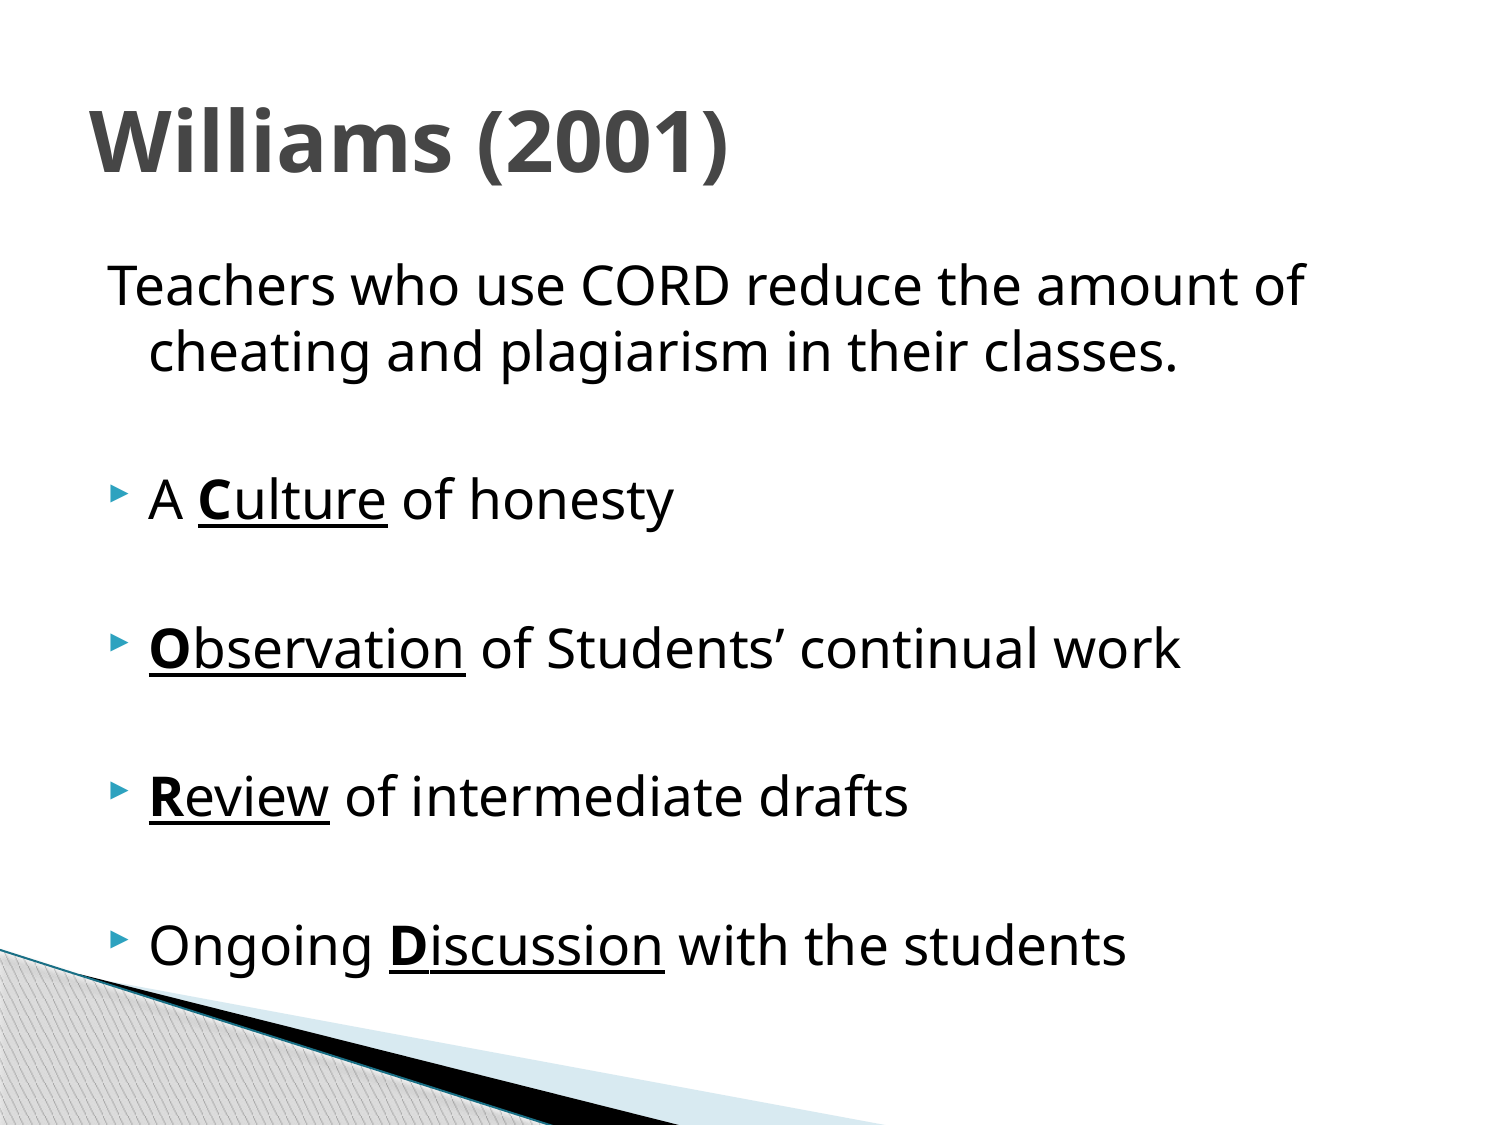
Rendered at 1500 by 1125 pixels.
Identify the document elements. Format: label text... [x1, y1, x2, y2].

list Teachers who use CORD reduce the amount of cheating and plagiarism in their classes. A Culture of honesty Observation of Students’ continual work Review of intermediate drafts Ongoing Discussion with the students [75, 243, 1425, 986]
title Williams (2001) [75, 45, 1425, 233]
